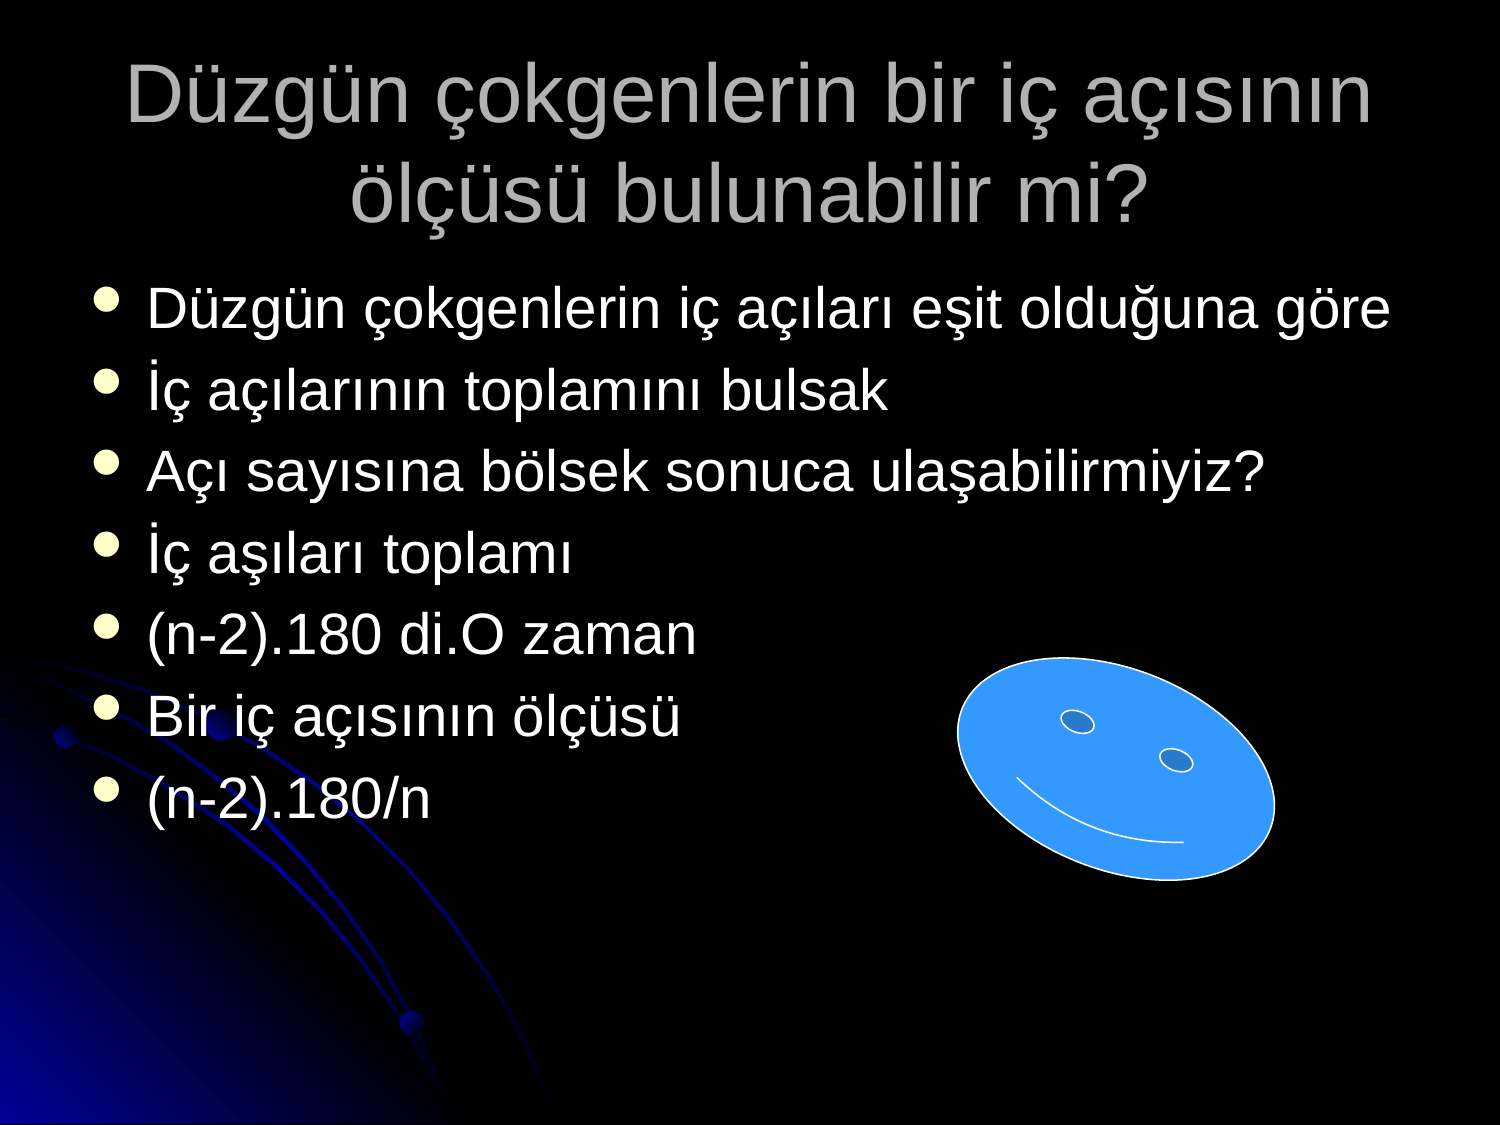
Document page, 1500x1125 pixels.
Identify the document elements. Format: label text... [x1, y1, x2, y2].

list Düzgün çokgenlerin iç açıları eşit olduğuna göre İç açılarının toplamını bulsak Açı sayısına bölsek sonuca ulaşabilirmiyiz? İç aşıları toplamı (n-2).180 di.O zaman Bir iç açısının ölçüsü (n-2).180/n [74, 262, 1426, 1006]
text_box [957, 657, 1275, 881]
title Düzgün çokgenlerin bir iç açısının ölçüsü bulunabilir mi? [74, 45, 1426, 233]
